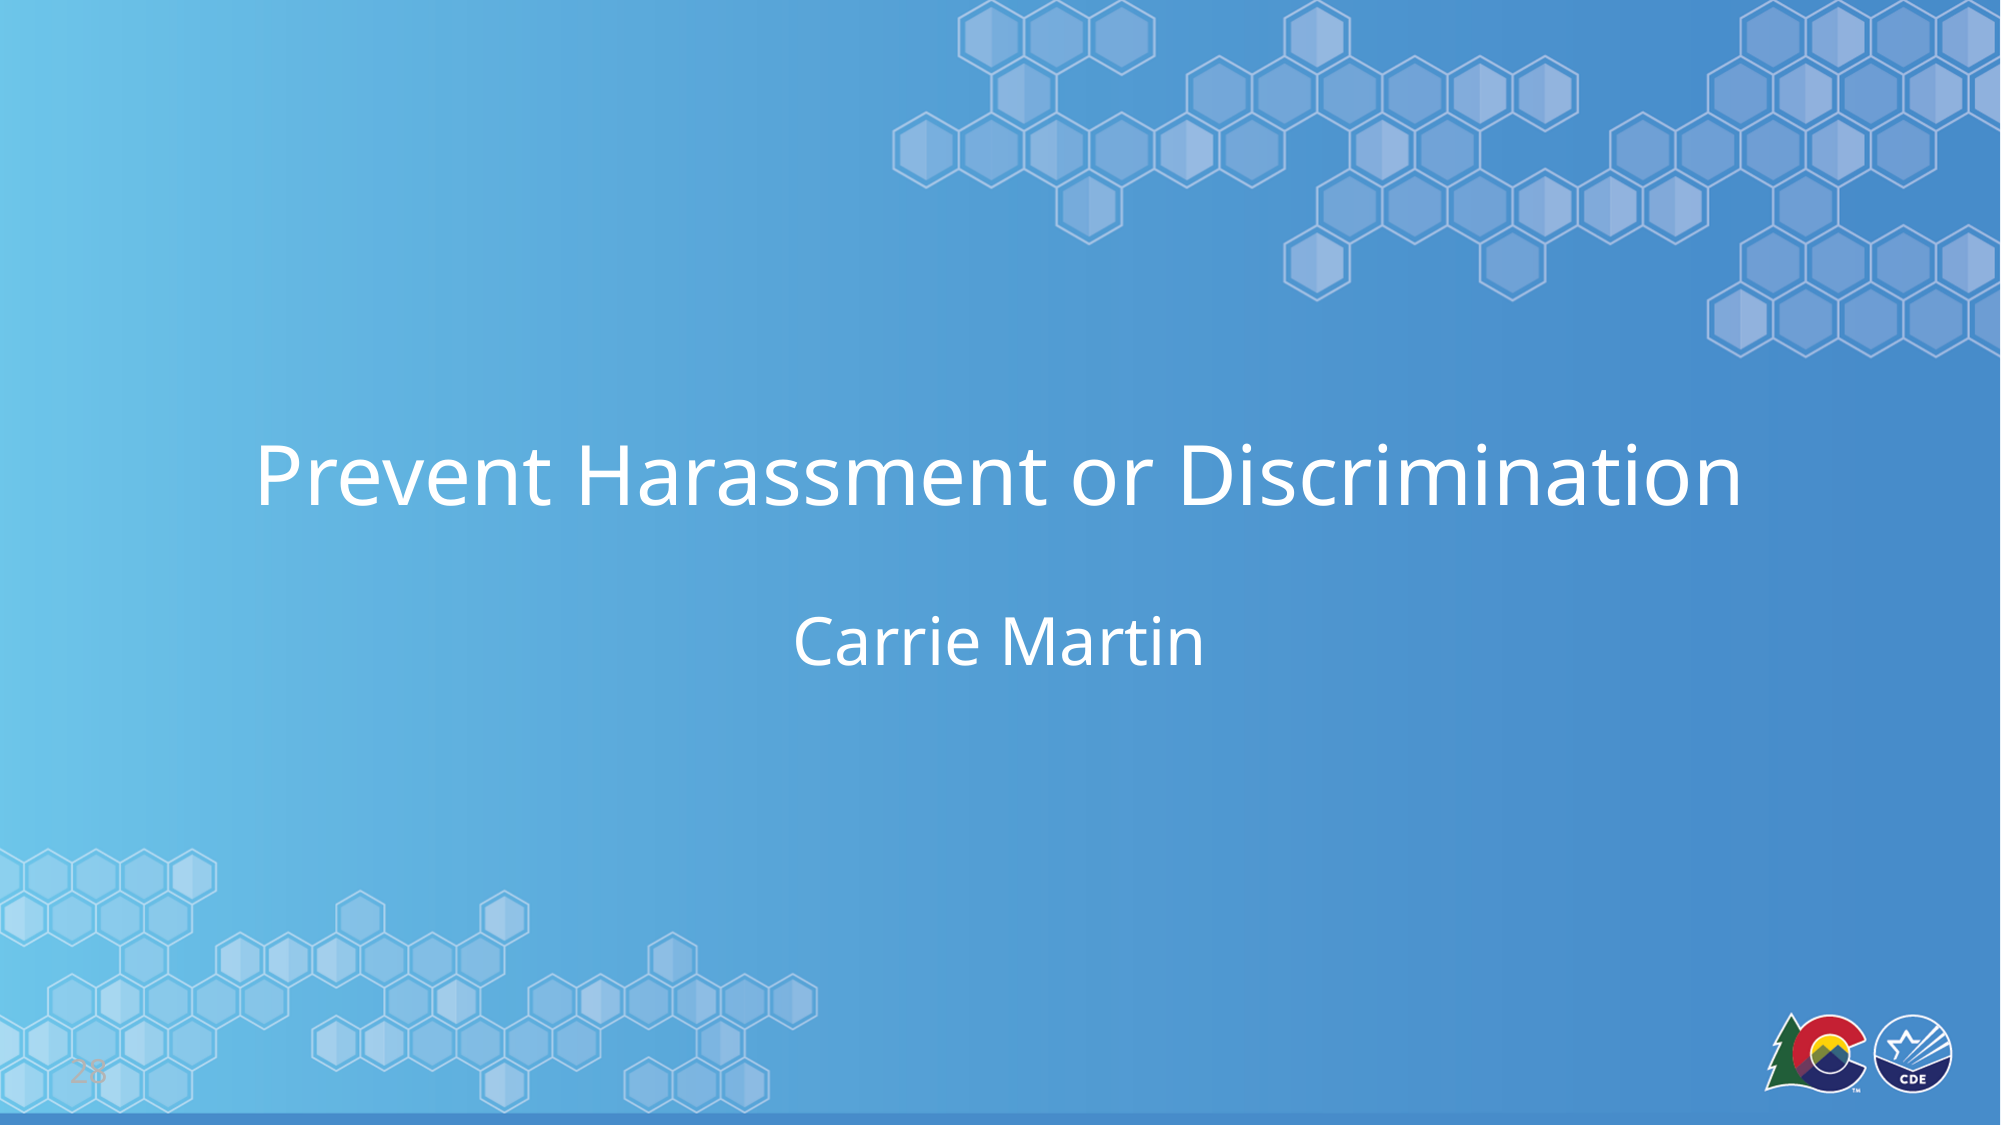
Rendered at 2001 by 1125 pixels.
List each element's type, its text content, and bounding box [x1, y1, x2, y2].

picture [0, 0, 2001, 1125]
list Carrie Martin [0, 600, 2000, 775]
slide_number 28 [54, 1042, 191, 1103]
title Prevent Harassment or Discrimination [0, 425, 2000, 600]
